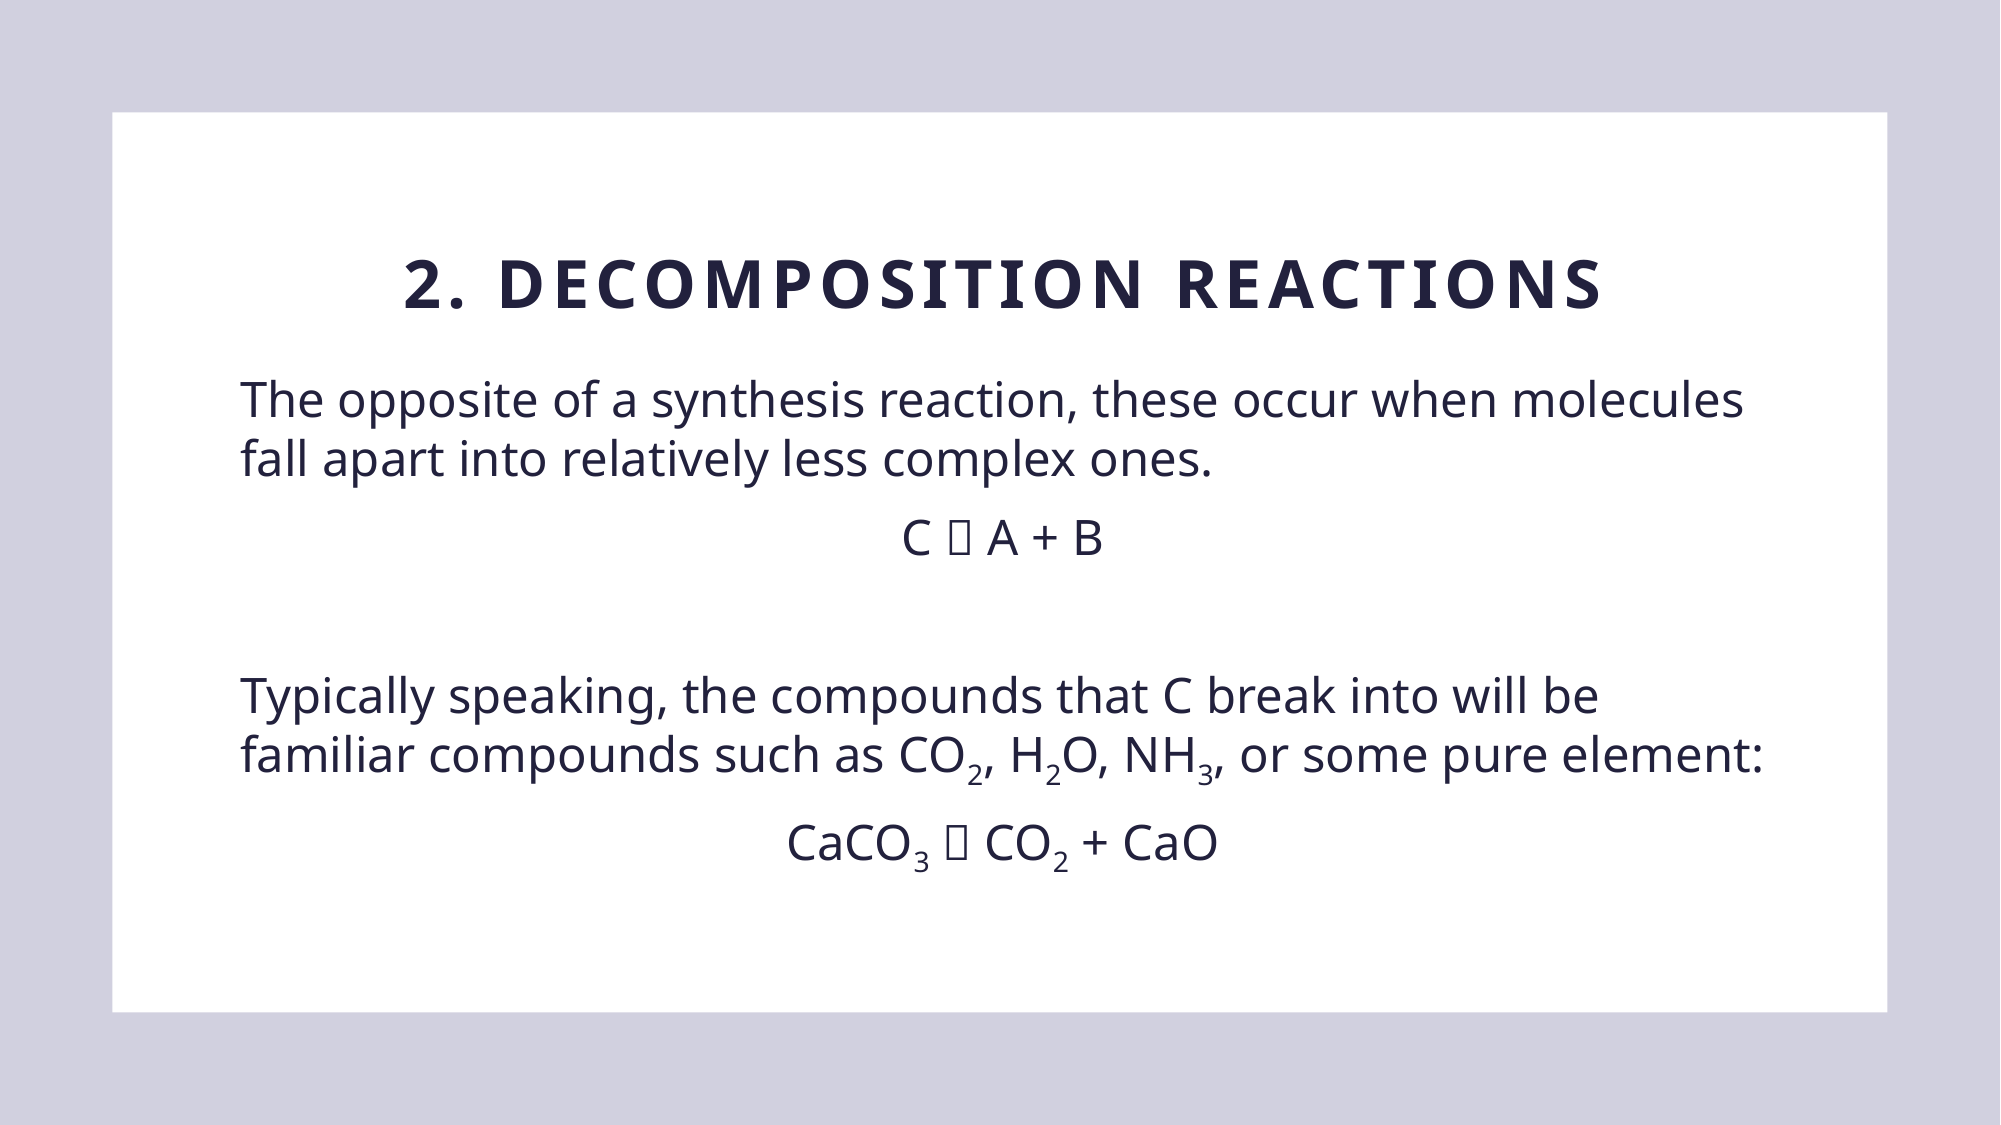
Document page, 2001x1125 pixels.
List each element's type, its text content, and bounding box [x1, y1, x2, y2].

title 2. Decomposition reactions [225, 167, 1782, 331]
text_box [111, 111, 1888, 1013]
text_box [0, 0, 2000, 1125]
list The opposite of a synthesis reaction, these occur when molecules fall apart into relatively less complex ones. C  A + B Typically speaking, the compounds that C break into will be familiar compounds such as CO2, H2O, NH3, or some pure element: CaCO3  CO2 + CaO [225, 361, 1782, 948]
